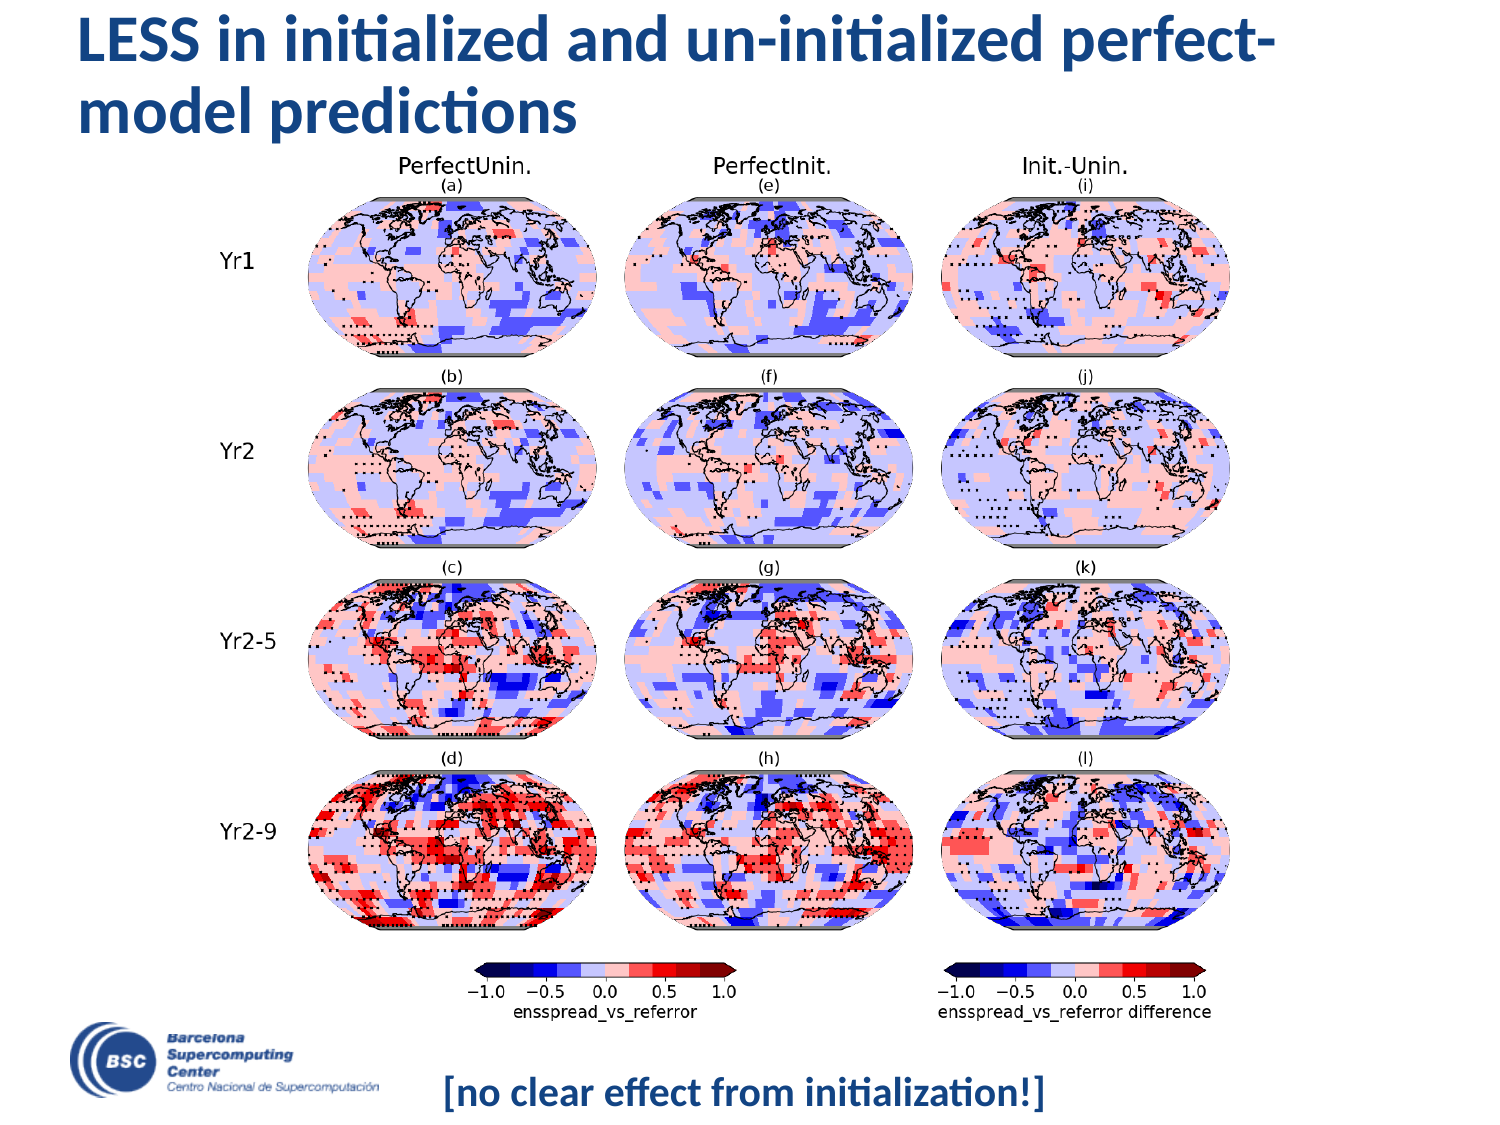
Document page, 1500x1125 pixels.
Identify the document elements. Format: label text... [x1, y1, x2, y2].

text_box [no clear effect from initialization!] [427, 1057, 1062, 1122]
picture [70, 147, 1348, 1098]
title LESS in initialized and un-initialized perfect-model predictions [62, 24, 1413, 128]
